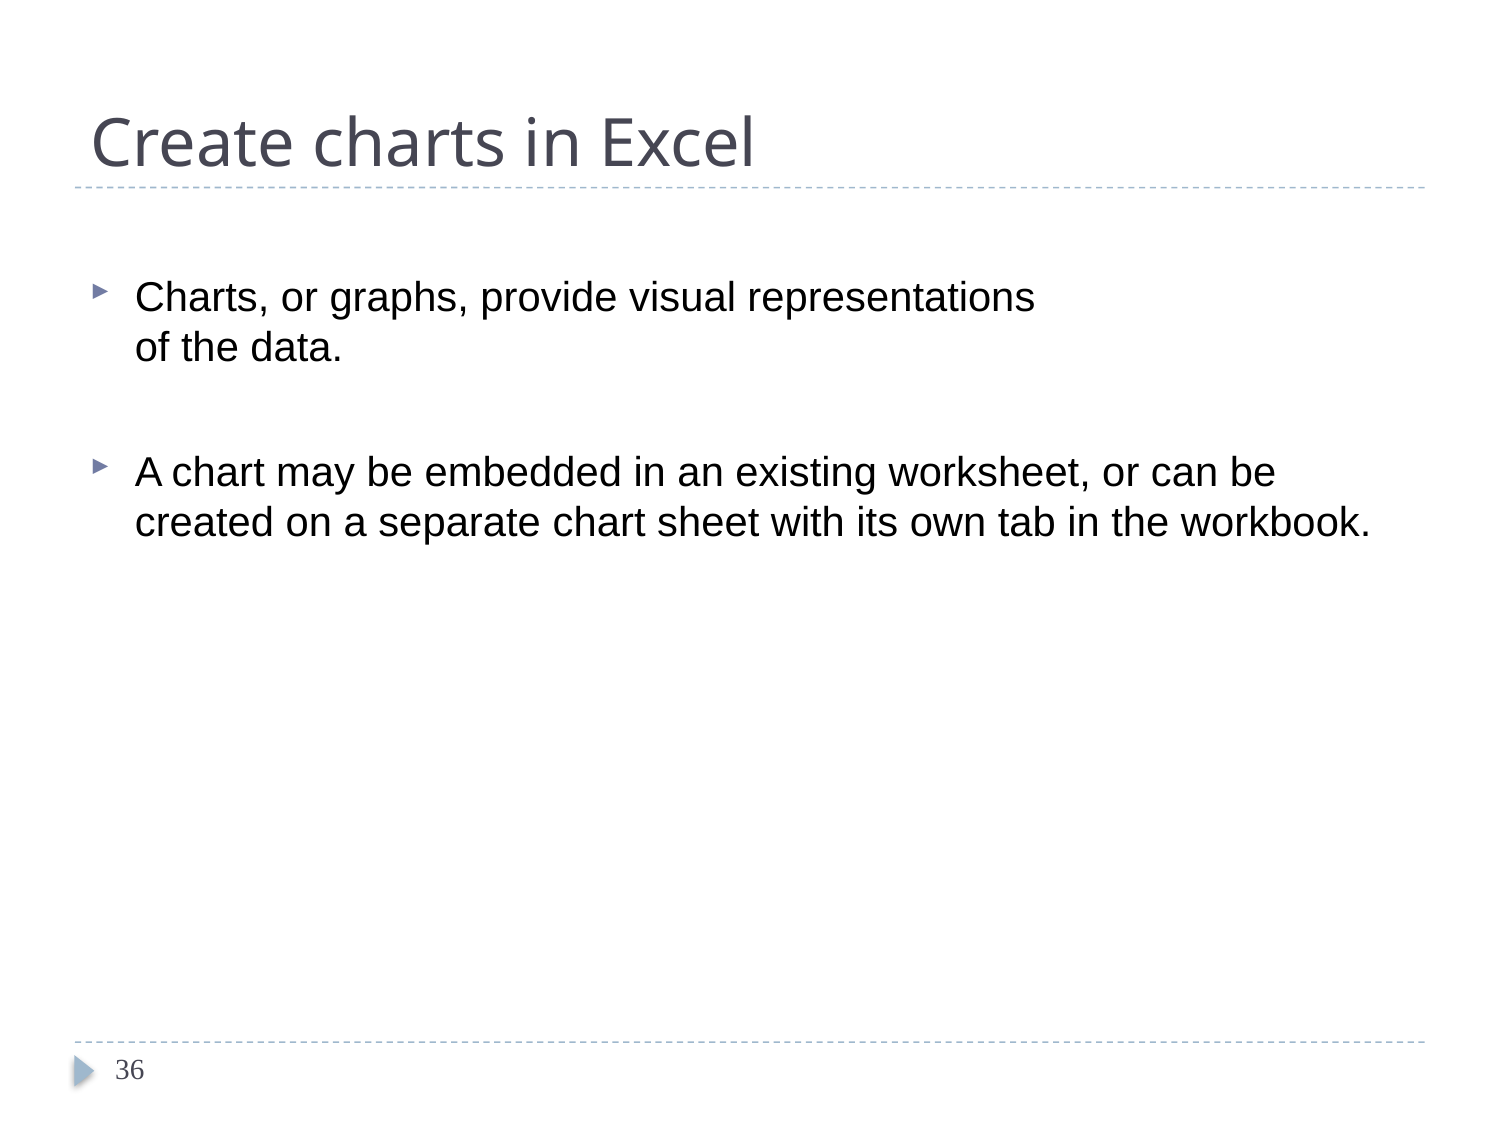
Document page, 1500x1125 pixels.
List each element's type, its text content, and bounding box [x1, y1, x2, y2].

list Charts, or graphs, provide visual representations of the data. A chart may be embedded in an existing worksheet, or can be created on a separate chart sheet with its own tab in the workbook. [74, 199, 1426, 1011]
title Create charts in Excel [74, 24, 1426, 188]
slide_number 36 [100, 1042, 426, 1103]
